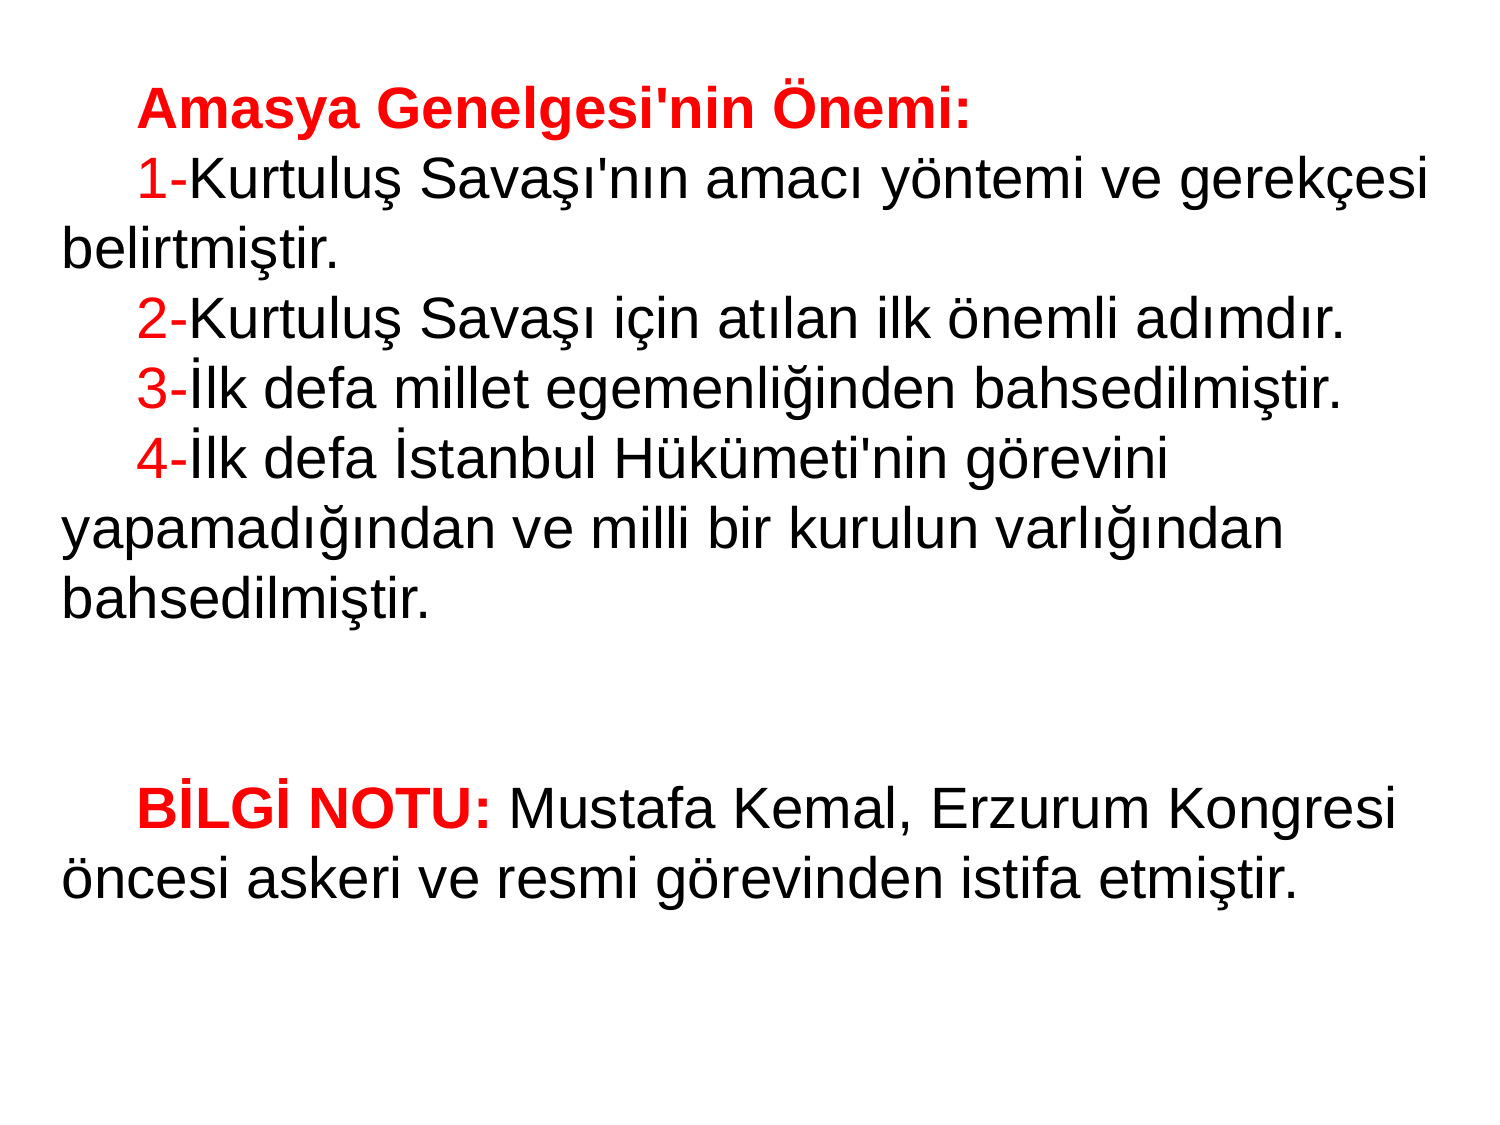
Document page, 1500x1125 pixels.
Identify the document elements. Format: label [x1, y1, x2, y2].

text_box [46, 62, 1465, 918]
